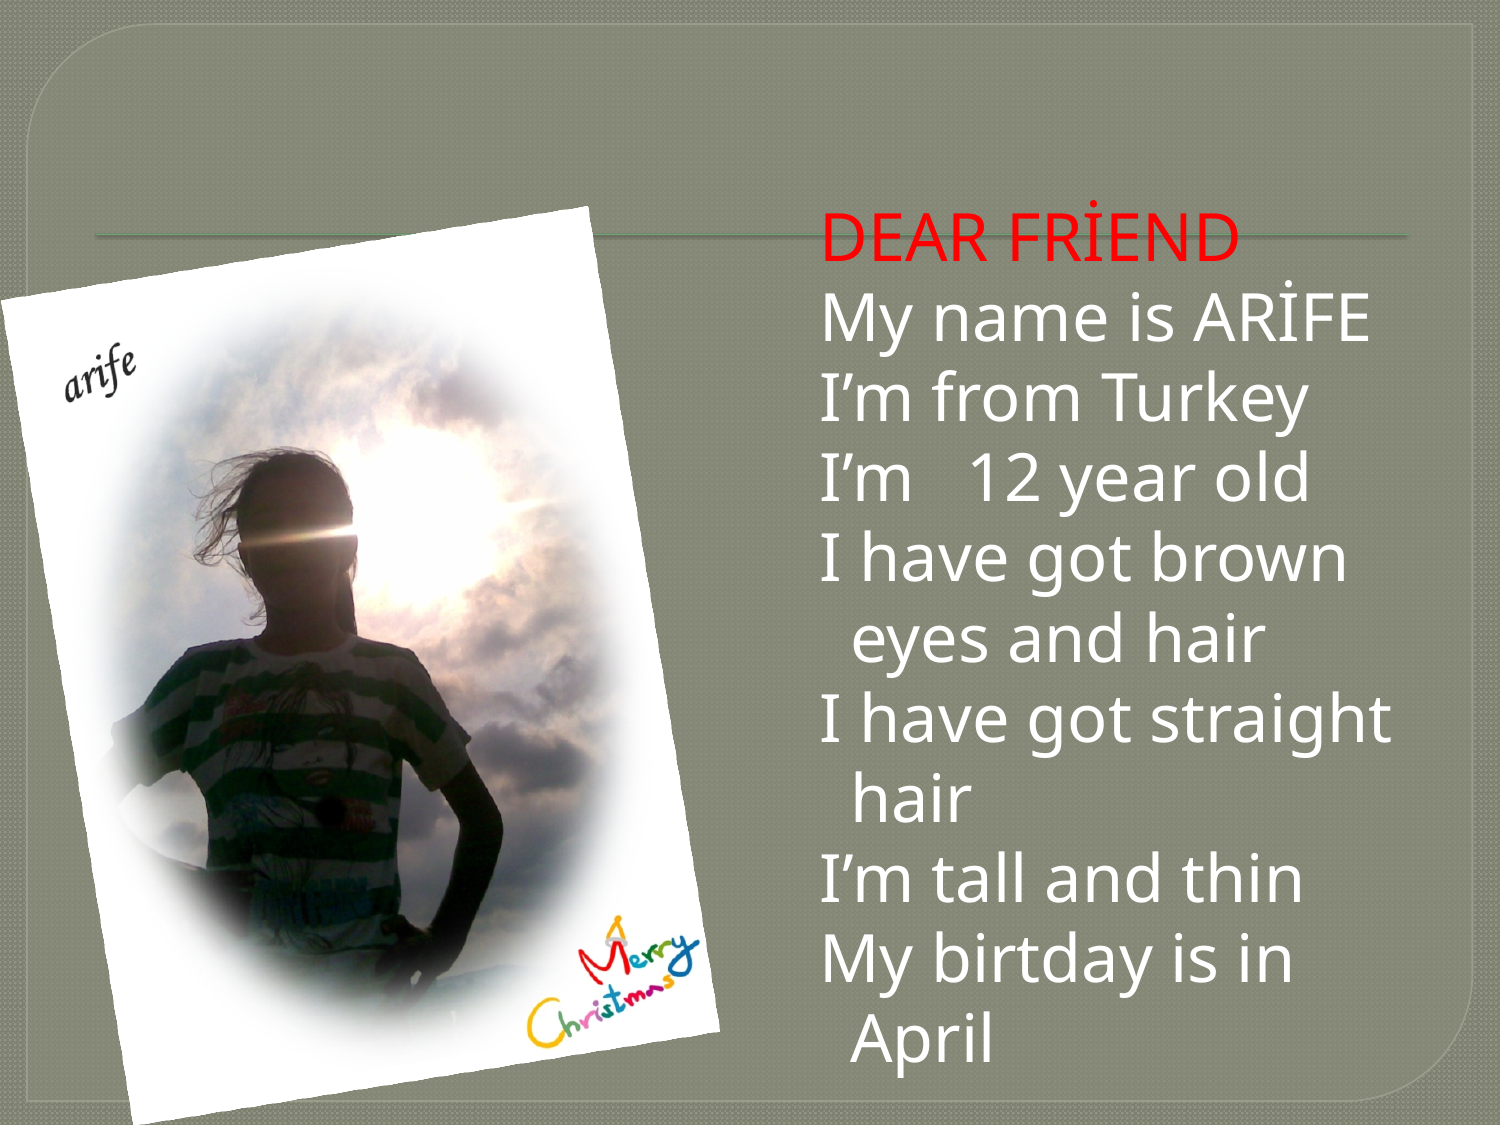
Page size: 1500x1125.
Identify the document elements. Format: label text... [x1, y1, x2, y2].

list DEAR FRİEND My name is ARİFE I’m from Turkey I’m 12 year old I have got brown eyes and hair I have got straight hair I’m tall and thin My birtday is in April [787, 187, 1438, 1088]
picture [1, 207, 719, 1125]
